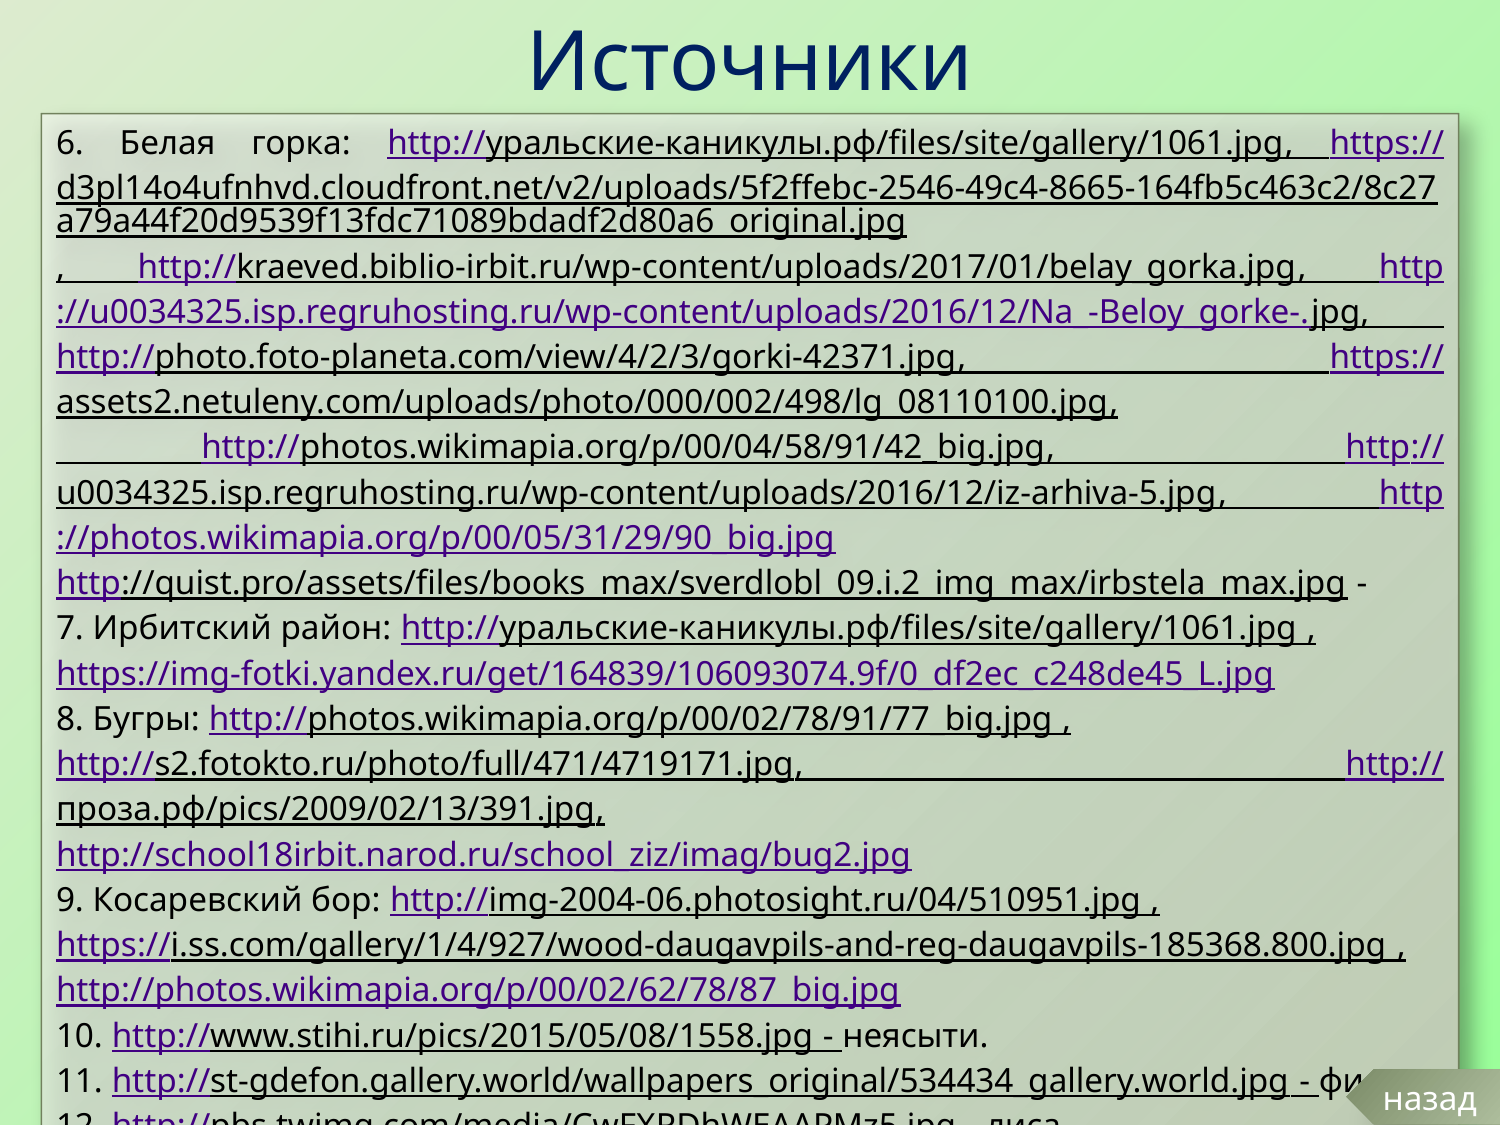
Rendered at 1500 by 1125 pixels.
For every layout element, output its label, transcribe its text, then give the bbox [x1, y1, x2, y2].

text_box Источники [0, 0, 1500, 126]
text_box 6. Белая горка: http://уральские-каникулы.рф/files/site/gallery/1061.jpg, https://d3pl14o4ufnhvd.cloudfront.net/v2/uploads/5f2ffebc-2546-49c4-8665-164fb5c463c2/8c27a79a44f20d9539f13fdc71089bdadf2d80a6_original.jpg, http://kraeved.biblio-irbit.ru/wp-content/uploads/2017/01/belay_gorka.jpg, http://u0034325.isp.regruhosting.ru/wp-content/uploads/2016/12/Na_-Beloy_gorke-.jpg, http://photo.foto-planeta.com/view/4/2/3/gorki-42371.jpg, https://assets2.netuleny.com/uploads/photo/000/002/498/lg_08110100.jpg, http://photos.wikimapia.org/p/00/04/58/91/42_big.jpg, http://u0034325.isp.regruhosting.ru/wp-content/uploads/2016/12/iz-arhiva-5.jpg, http://photos.wikimapia.org/p/00/05/31/29/90_big.jpg http://quist.pro/assets/files/books_max/sverdlobl_09.i.2_img_max/irbstela_max.jpg - 7. Ирбитский район: http://уральские-каникулы.рф/files/site/gallery/1061.jpg , https://img-fotki.yandex.ru/get/164839/106093074.9f/0_df2ec_c248de45_L.jpg 8. Бугры: http://photos.wikimapia.org/p/00/02/78/91/77_big.jpg , http://s2.fotokto.ru/photo/full/471/4719171.jpg, http://проза.рф/pics/2009/02/13/391.jpg, http://school18irbit.narod.ru/school_ziz/imag/bug2.jpg 9. Косаревский бор: http://img-2004-06.photosight.ru/04/510951.jpg , https://i.ss.com/gallery/1/4/927/wood-daugavpils-and-reg-daugavpils-185368.800.jpg , http://photos.wikimapia.org/p/00/02/62/78/87_big.jpg 10. http://www.stihi.ru/pics/2015/05/08/1558.jpg - неясыти. 11. http://st-gdefon.gallery.world/wallpapers_original/534434_gallery.world.jpg - филин. 12. http://pbs.twimg.com/media/CwFXRDhWEAAPMz5.jpg - лиса. 13. Ница: http://static.panoramio.com/photos/large/55608354.jpg , http://static.panoramio.com/photos/large/55608345.jpg 14. http://septfon.ru/uploads/images/f/o/t/foto_kubishka_zheltaja.jpg - кубышка. 15. http://www.plantarium.ru/dat/plants/6/684/403684_25559f56.jpg - кувшинка. [40, 112, 1460, 1125]
text_box назад [1346, 1069, 1500, 1125]
